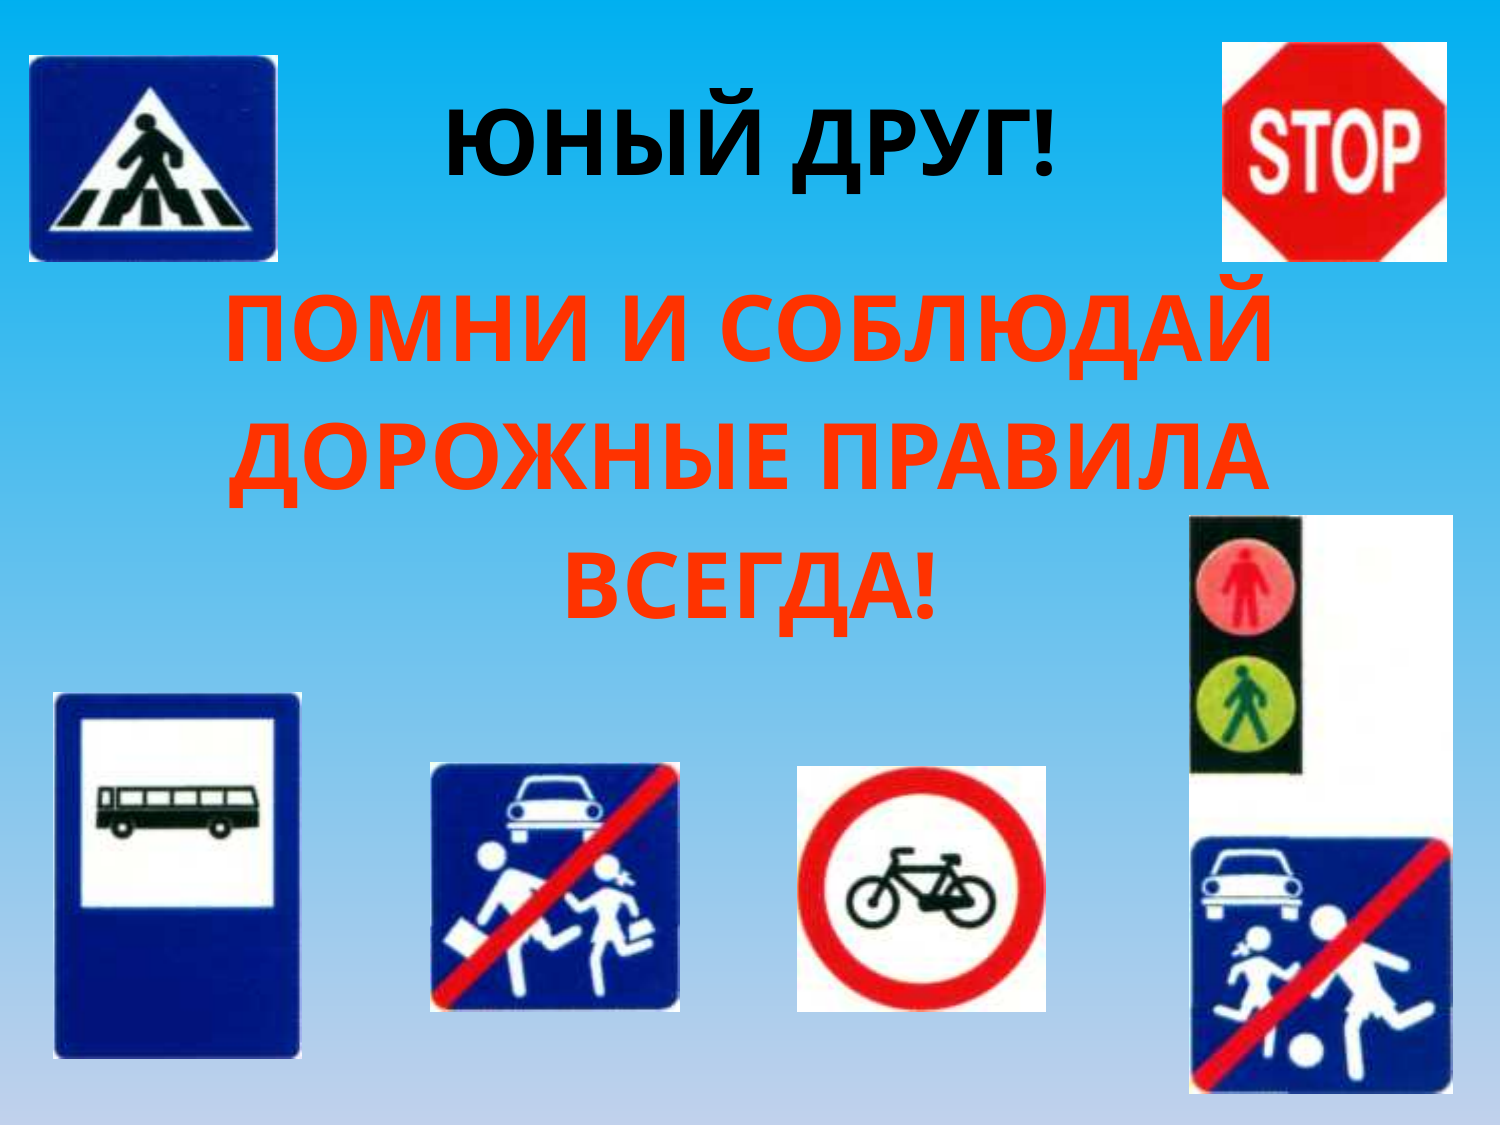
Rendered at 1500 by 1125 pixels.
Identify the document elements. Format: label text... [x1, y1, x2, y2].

picture [52, 692, 302, 1059]
picture [1189, 515, 1453, 1095]
picture [28, 56, 278, 262]
picture [796, 766, 1046, 1012]
picture [1222, 43, 1448, 262]
picture [430, 762, 680, 1012]
list ПОМНИ И СОБЛЮДАЙ ДОРОЖНЫЕ ПРАВИЛА ВСЕГДА! [75, 262, 1425, 693]
title ЮНЫЙ ДРУГ! [75, 45, 1218, 233]
